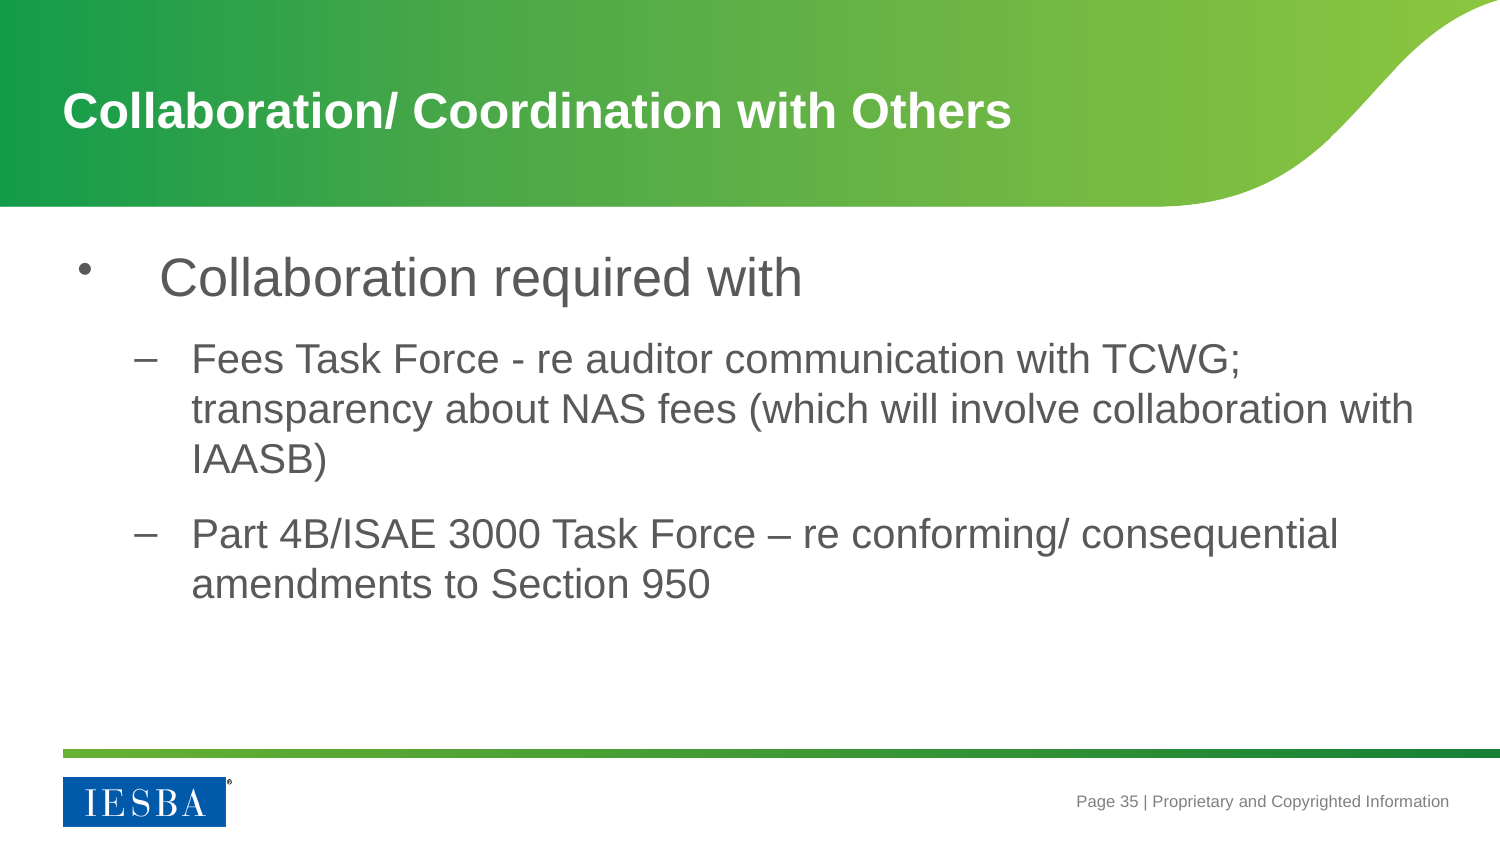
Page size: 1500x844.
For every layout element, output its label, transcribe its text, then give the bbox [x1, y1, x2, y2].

picture [63, 777, 232, 827]
list Collaboration required with Fees Task Force - re auditor communication with TCWG; transparency about NAS fees (which will involve collaboration with IAASB) Part 4B/ISAE 3000 Task Force – re conforming/ consequential amendments to Section 950 [62, 234, 1450, 737]
title Collaboration/ Coordination with Others [62, 75, 1300, 142]
picture [0, 0, 1500, 207]
